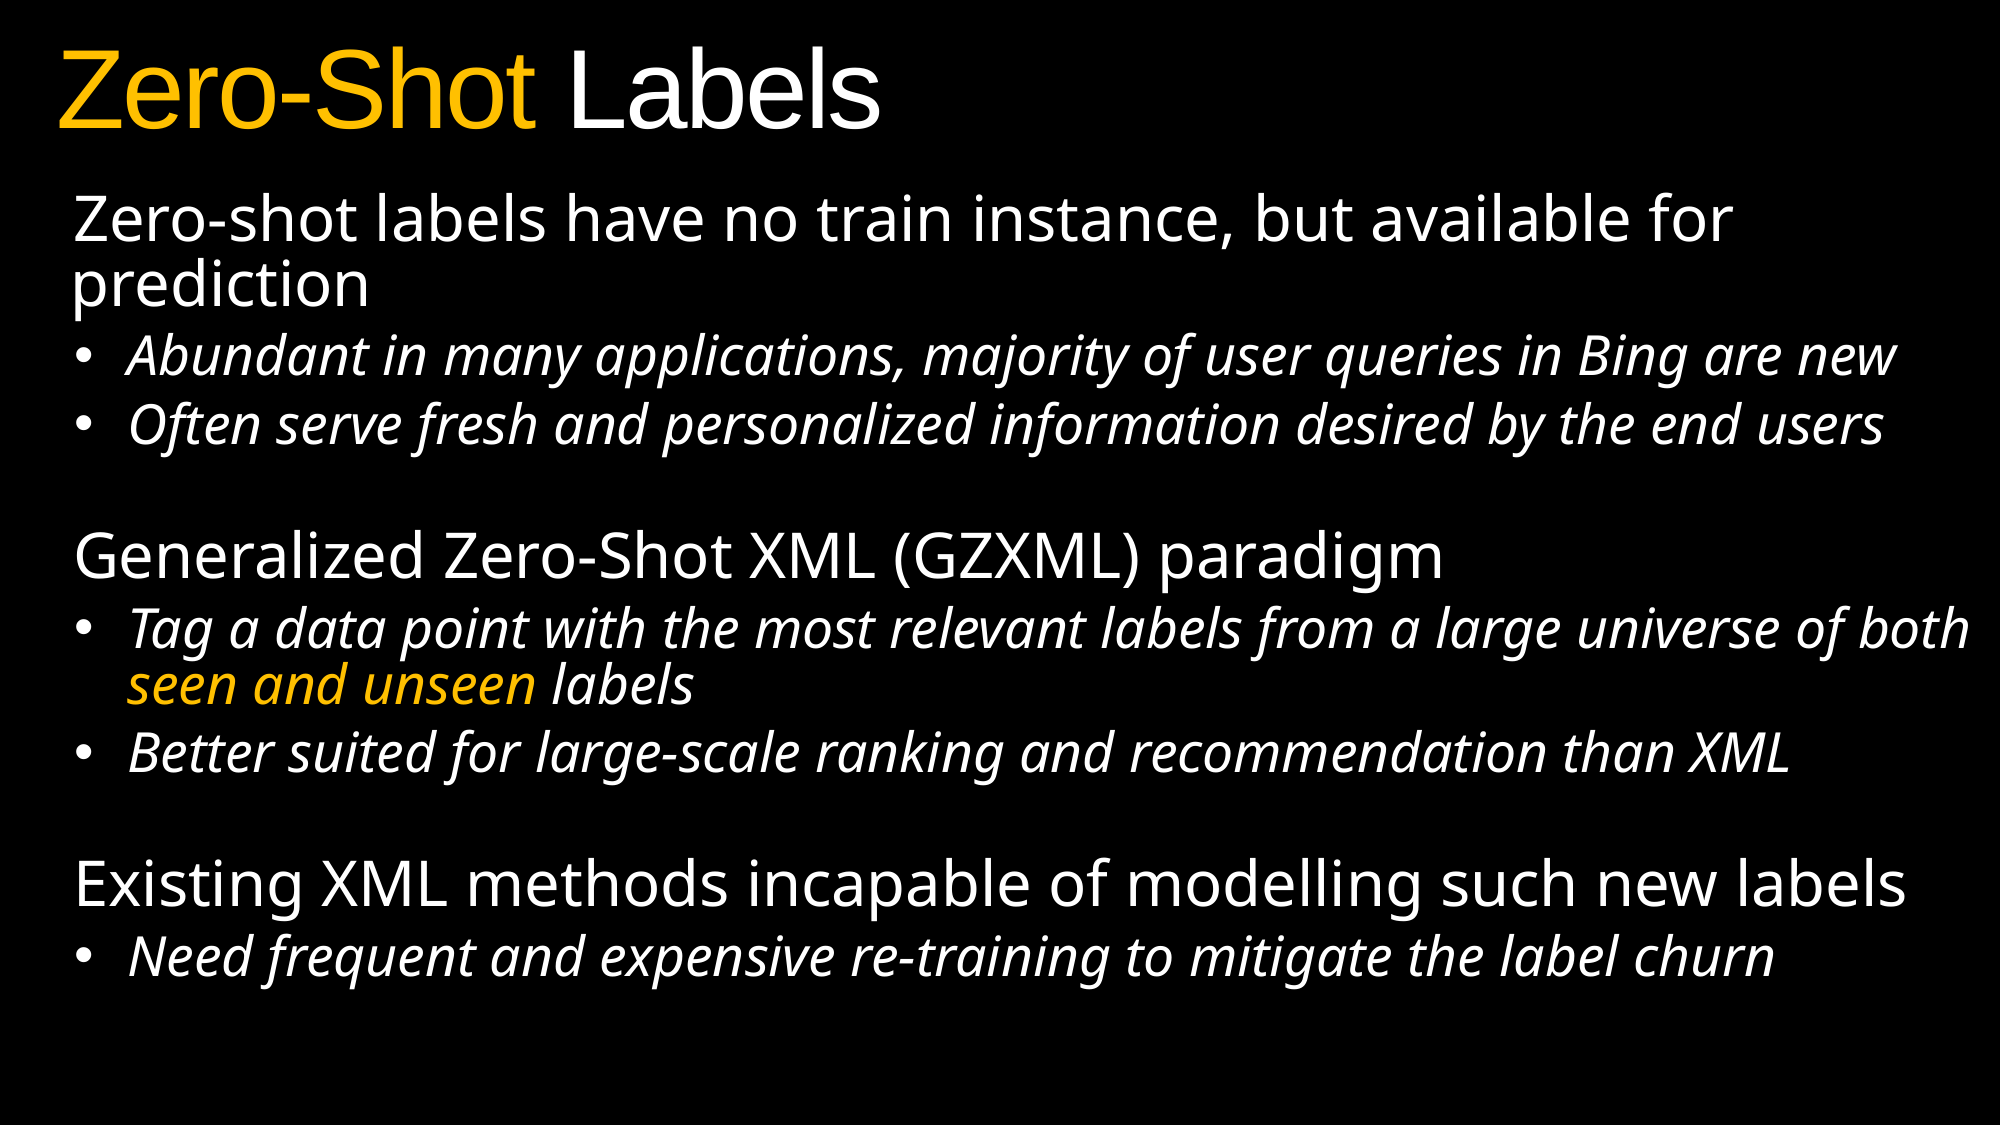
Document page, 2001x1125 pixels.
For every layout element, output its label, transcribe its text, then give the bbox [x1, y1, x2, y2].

list Zero-shot labels have no train instance, but available for prediction Abundant in many applications, majority of user queries in Bing are new Often serve fresh and personalized information desired by the end users Generalized Zero-Shot XML (GZXML) paradigm Tag a data point with the most relevant labels from a large universe of both seen and unseen labels Better suited for large-scale ranking and recommendation than XML Existing XML methods incapable of modelling such new labels Need frequent and expensive re-training to mitigate the label churn [1431, 182, 2000, 1125]
text_box [43, 182, 1431, 1125]
title Zero-Shot Labels [41, 5, 1945, 182]
